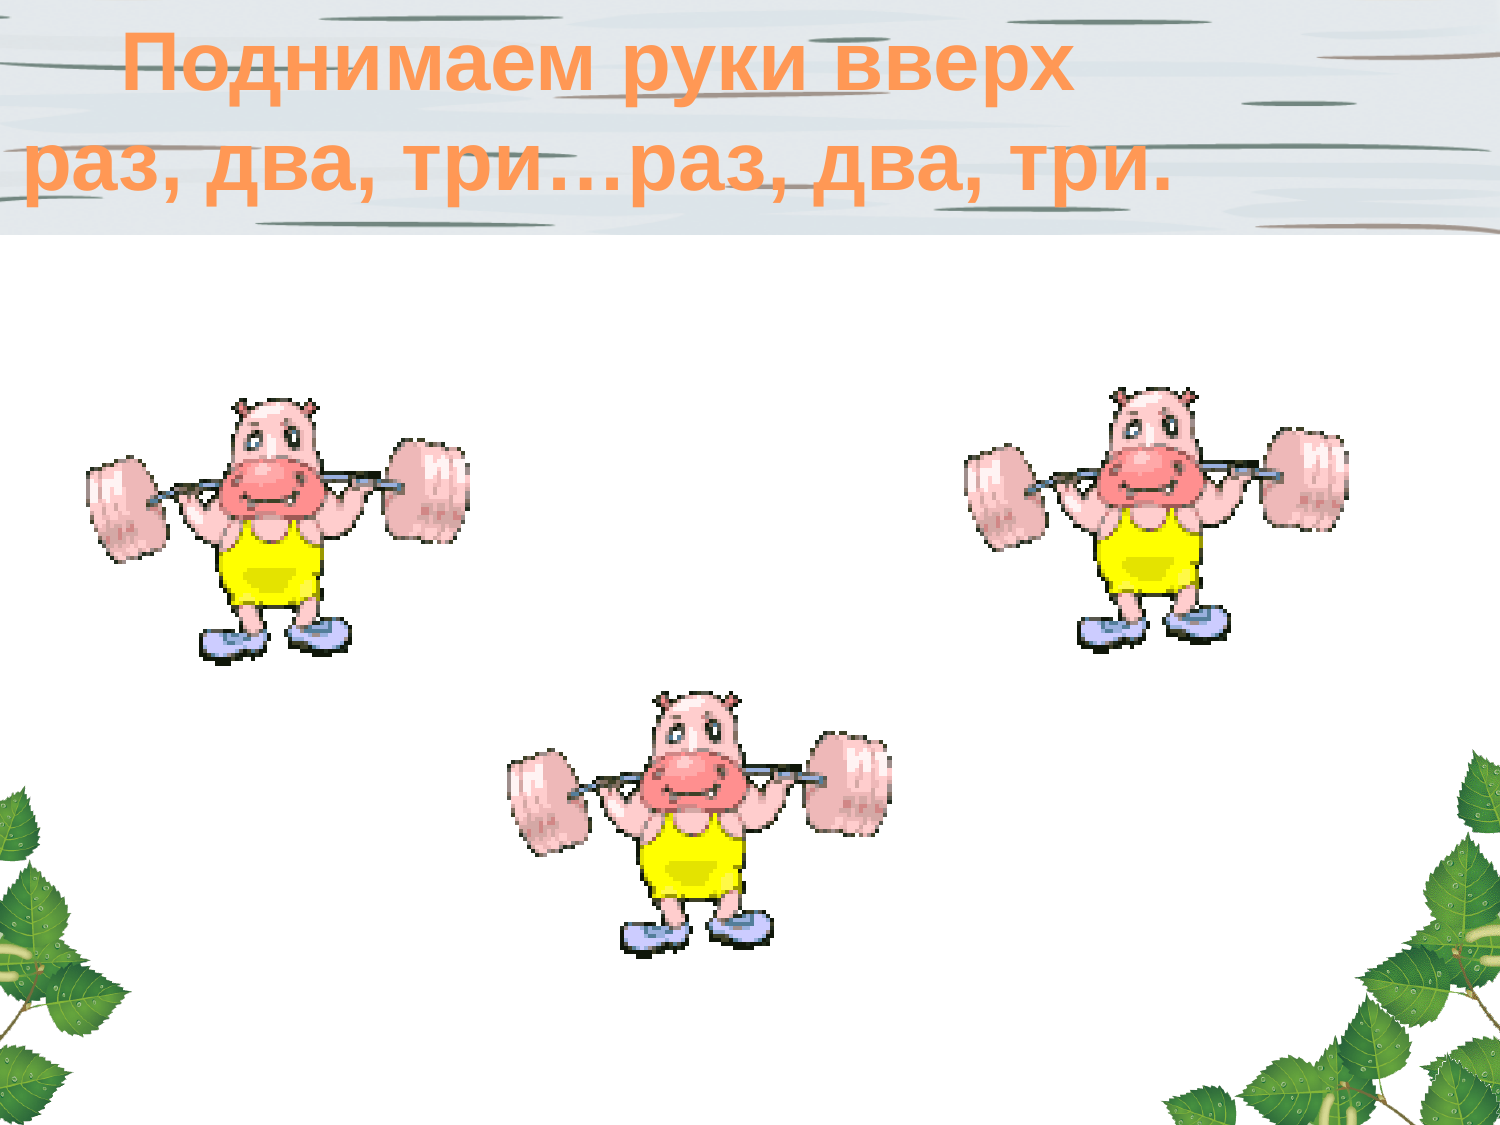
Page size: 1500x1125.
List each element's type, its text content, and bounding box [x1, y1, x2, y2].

picture [0, 785, 132, 1125]
picture [81, 374, 470, 666]
picture [960, 363, 1349, 655]
picture [1160, 749, 1500, 1125]
text_box Поднимаем руки вверх раз, два, три…раз, два, три. [6, 0, 1192, 215]
picture [503, 667, 892, 959]
picture [0, 0, 1500, 235]
